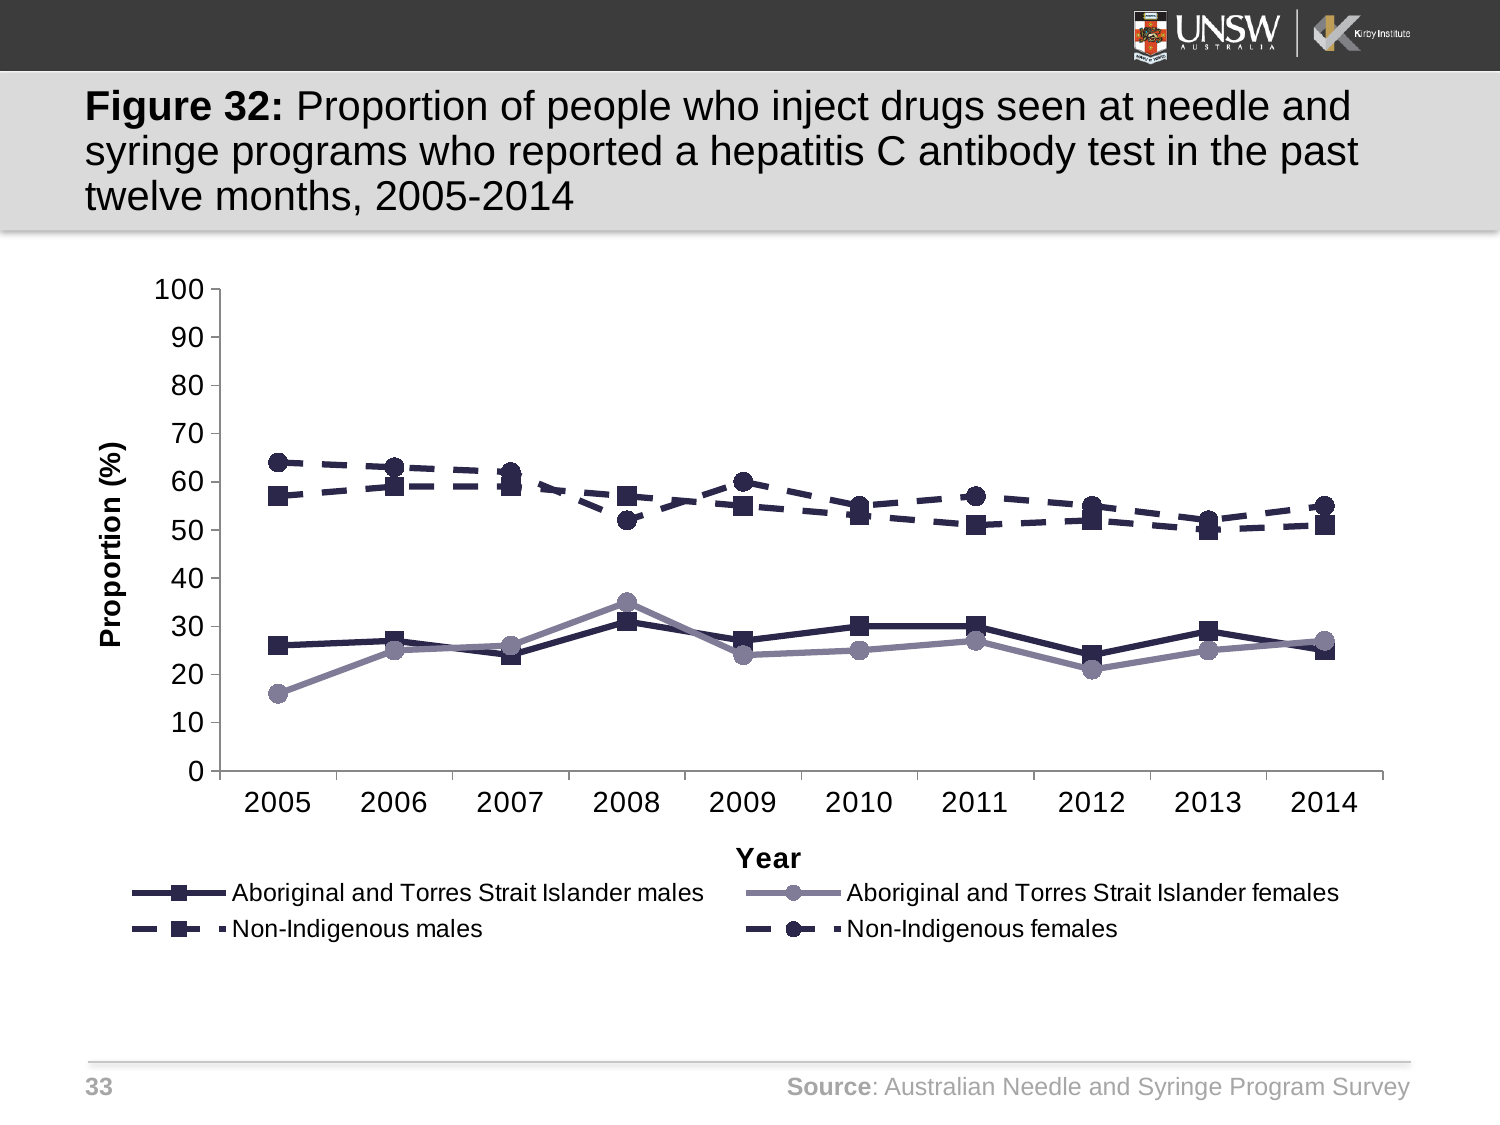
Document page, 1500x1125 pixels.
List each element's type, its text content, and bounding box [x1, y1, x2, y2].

chart [84, 262, 1412, 1023]
title Figure 32: Proportion of people who inject drugs seen at needle and syringe programs who reported a hepatitis C antibody test in the past twelve months, 2005-2014 [85, 84, 1459, 216]
picture [0, 0, 1500, 71]
list Source: Australian Needle and Syringe Program Survey [262, 1070, 1412, 1112]
slide_number 33 [85, 1070, 195, 1112]
